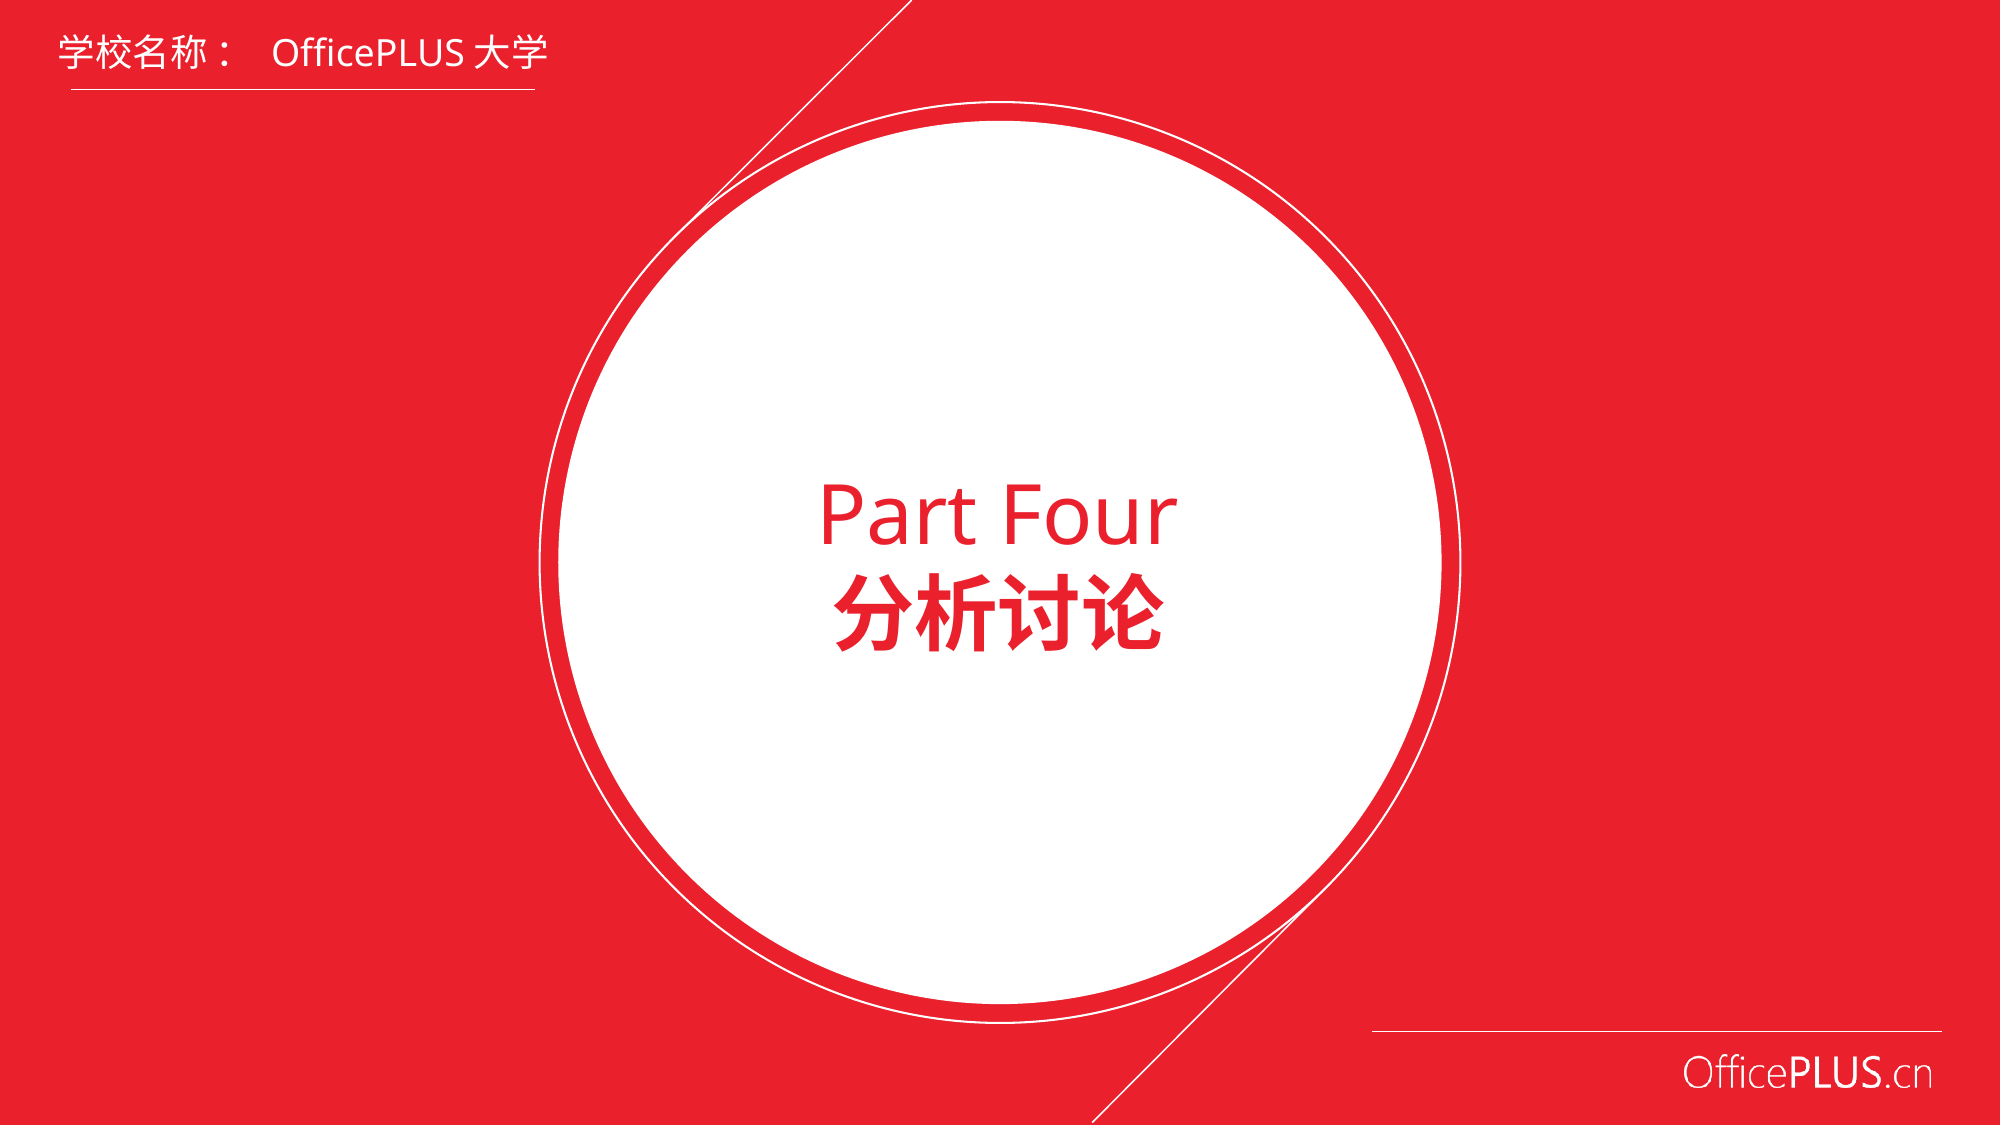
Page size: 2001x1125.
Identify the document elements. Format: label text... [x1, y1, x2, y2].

picture [1684, 1054, 1931, 1088]
text_box 学校名称 ： OfficePLUS大学 [42, 21, 564, 82]
text_box Part Four 分析讨论 [801, 453, 1194, 669]
